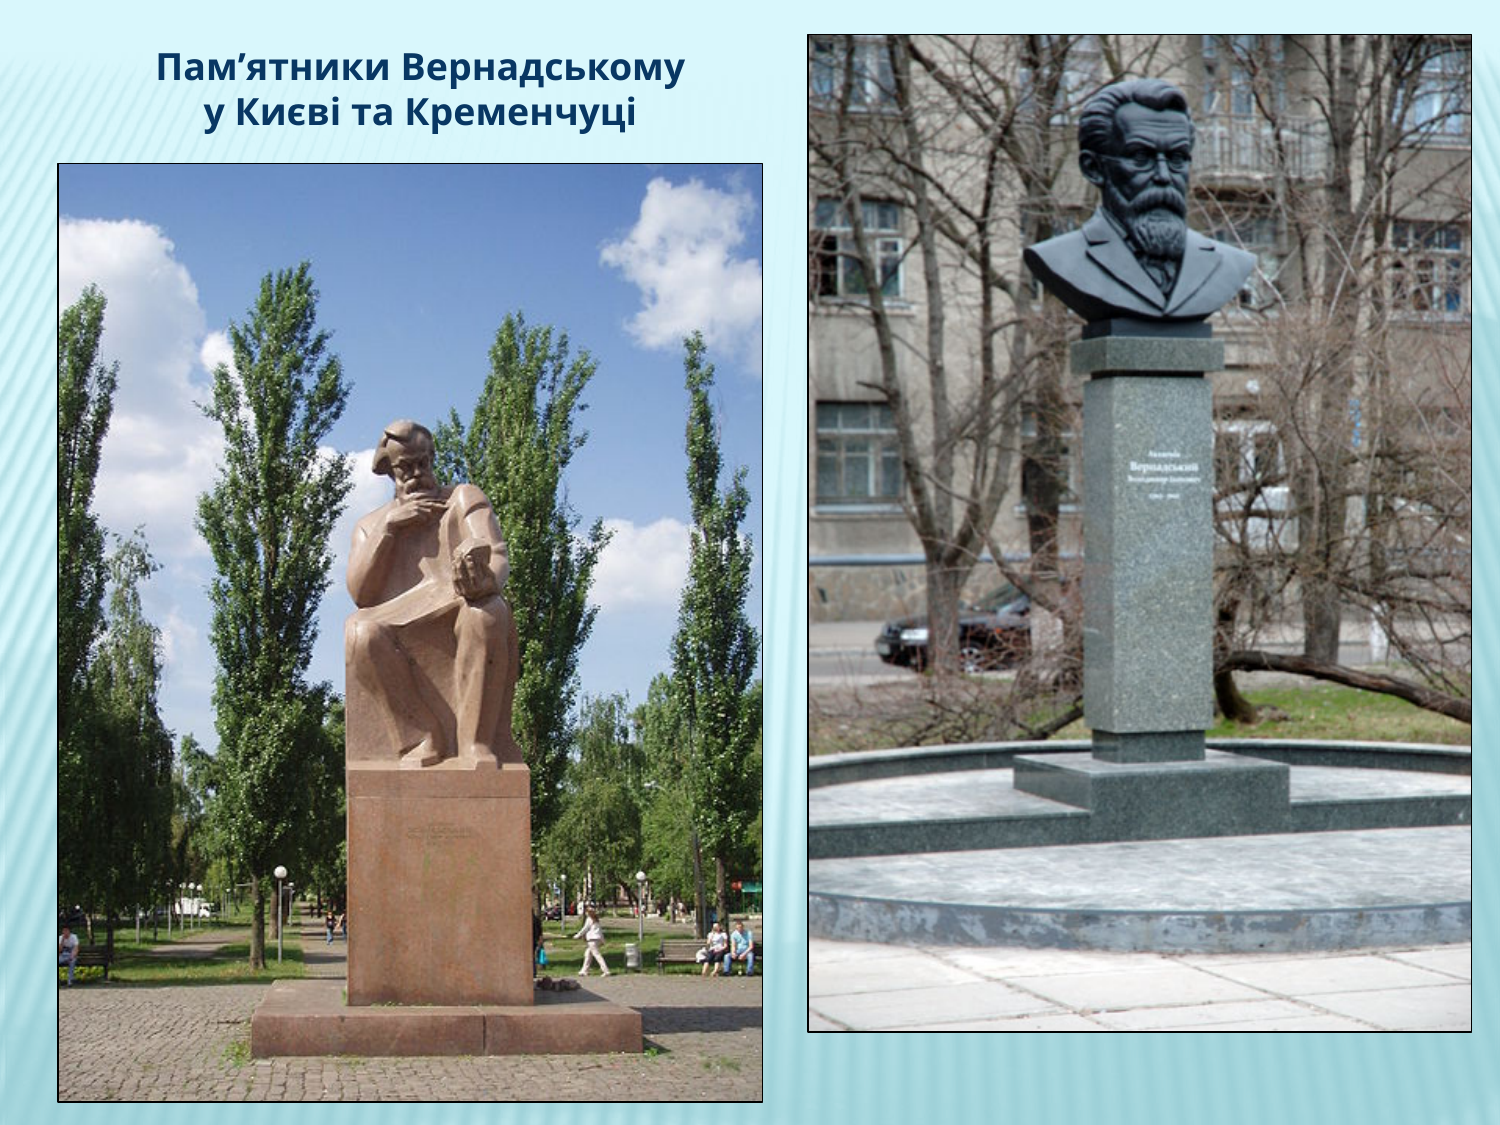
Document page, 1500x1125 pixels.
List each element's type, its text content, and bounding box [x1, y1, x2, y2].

picture [808, 34, 1471, 1032]
text_box Пам’ятники Вернадському у Києві та Кременчуці [140, 35, 701, 140]
picture [58, 163, 762, 1102]
